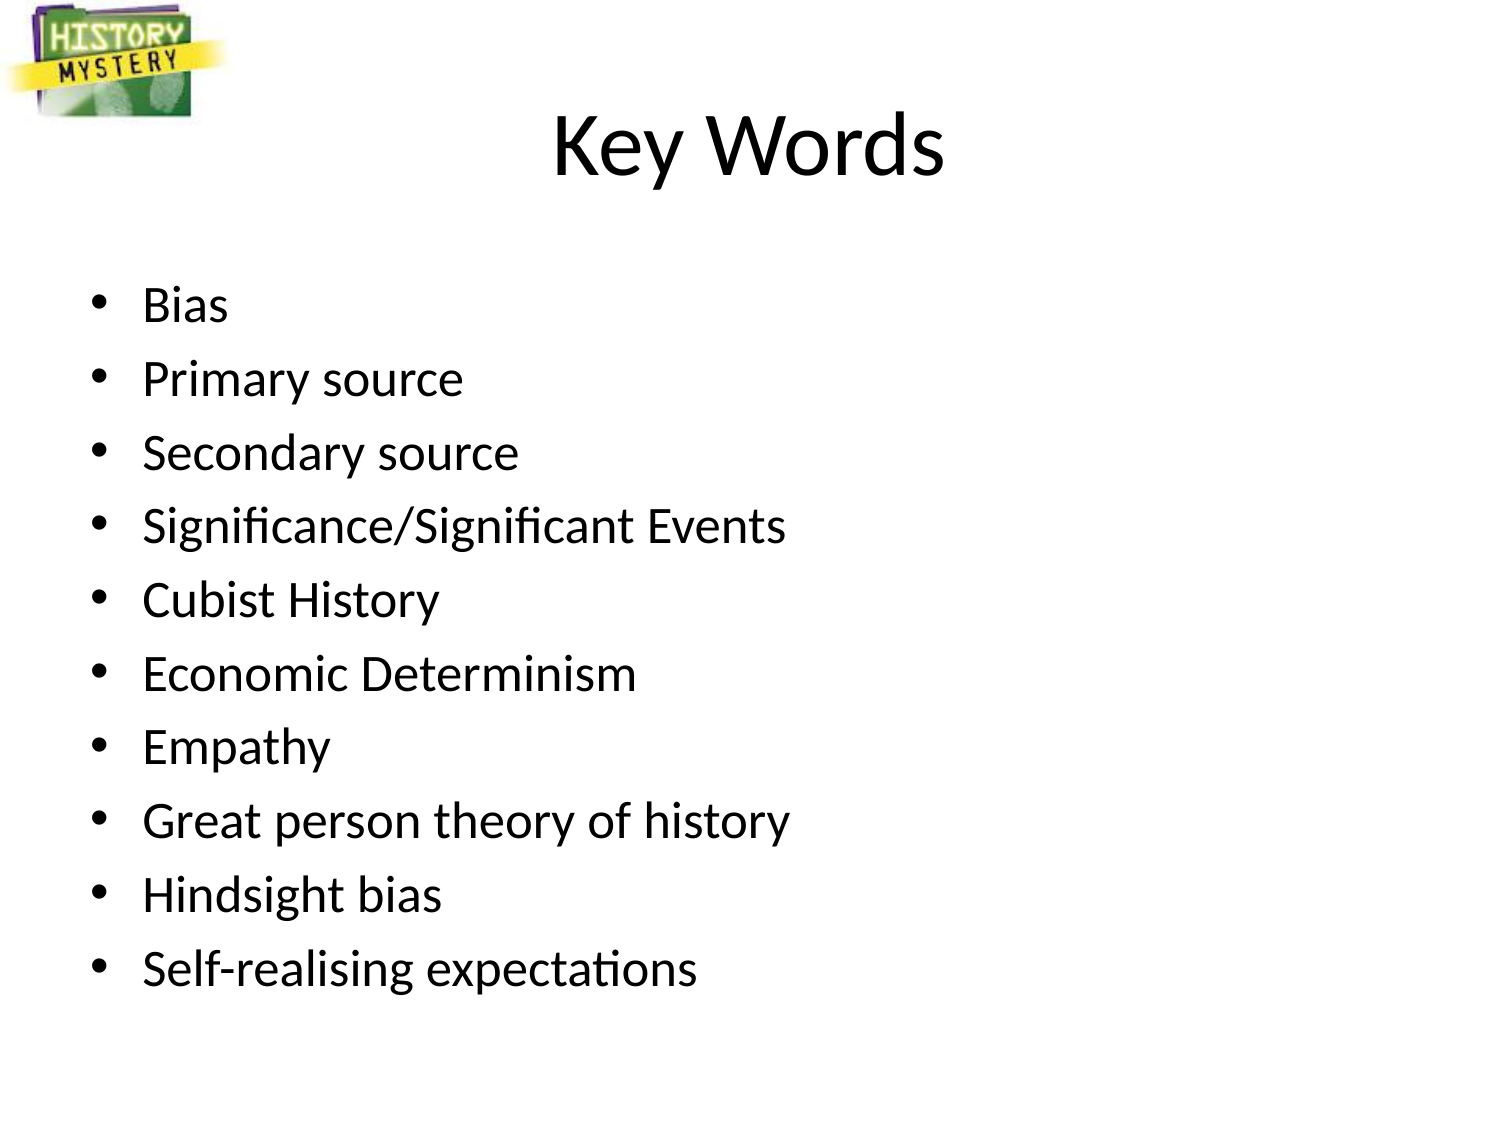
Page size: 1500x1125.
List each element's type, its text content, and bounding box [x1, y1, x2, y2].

list Bias Primary source Secondary source Significance/Significant Events Cubist History Economic Determinism Empathy Great person theory of history Hindsight bias Self-realising expectations [75, 262, 1425, 1005]
picture [0, 0, 235, 138]
title Key Words [75, 45, 1425, 233]
